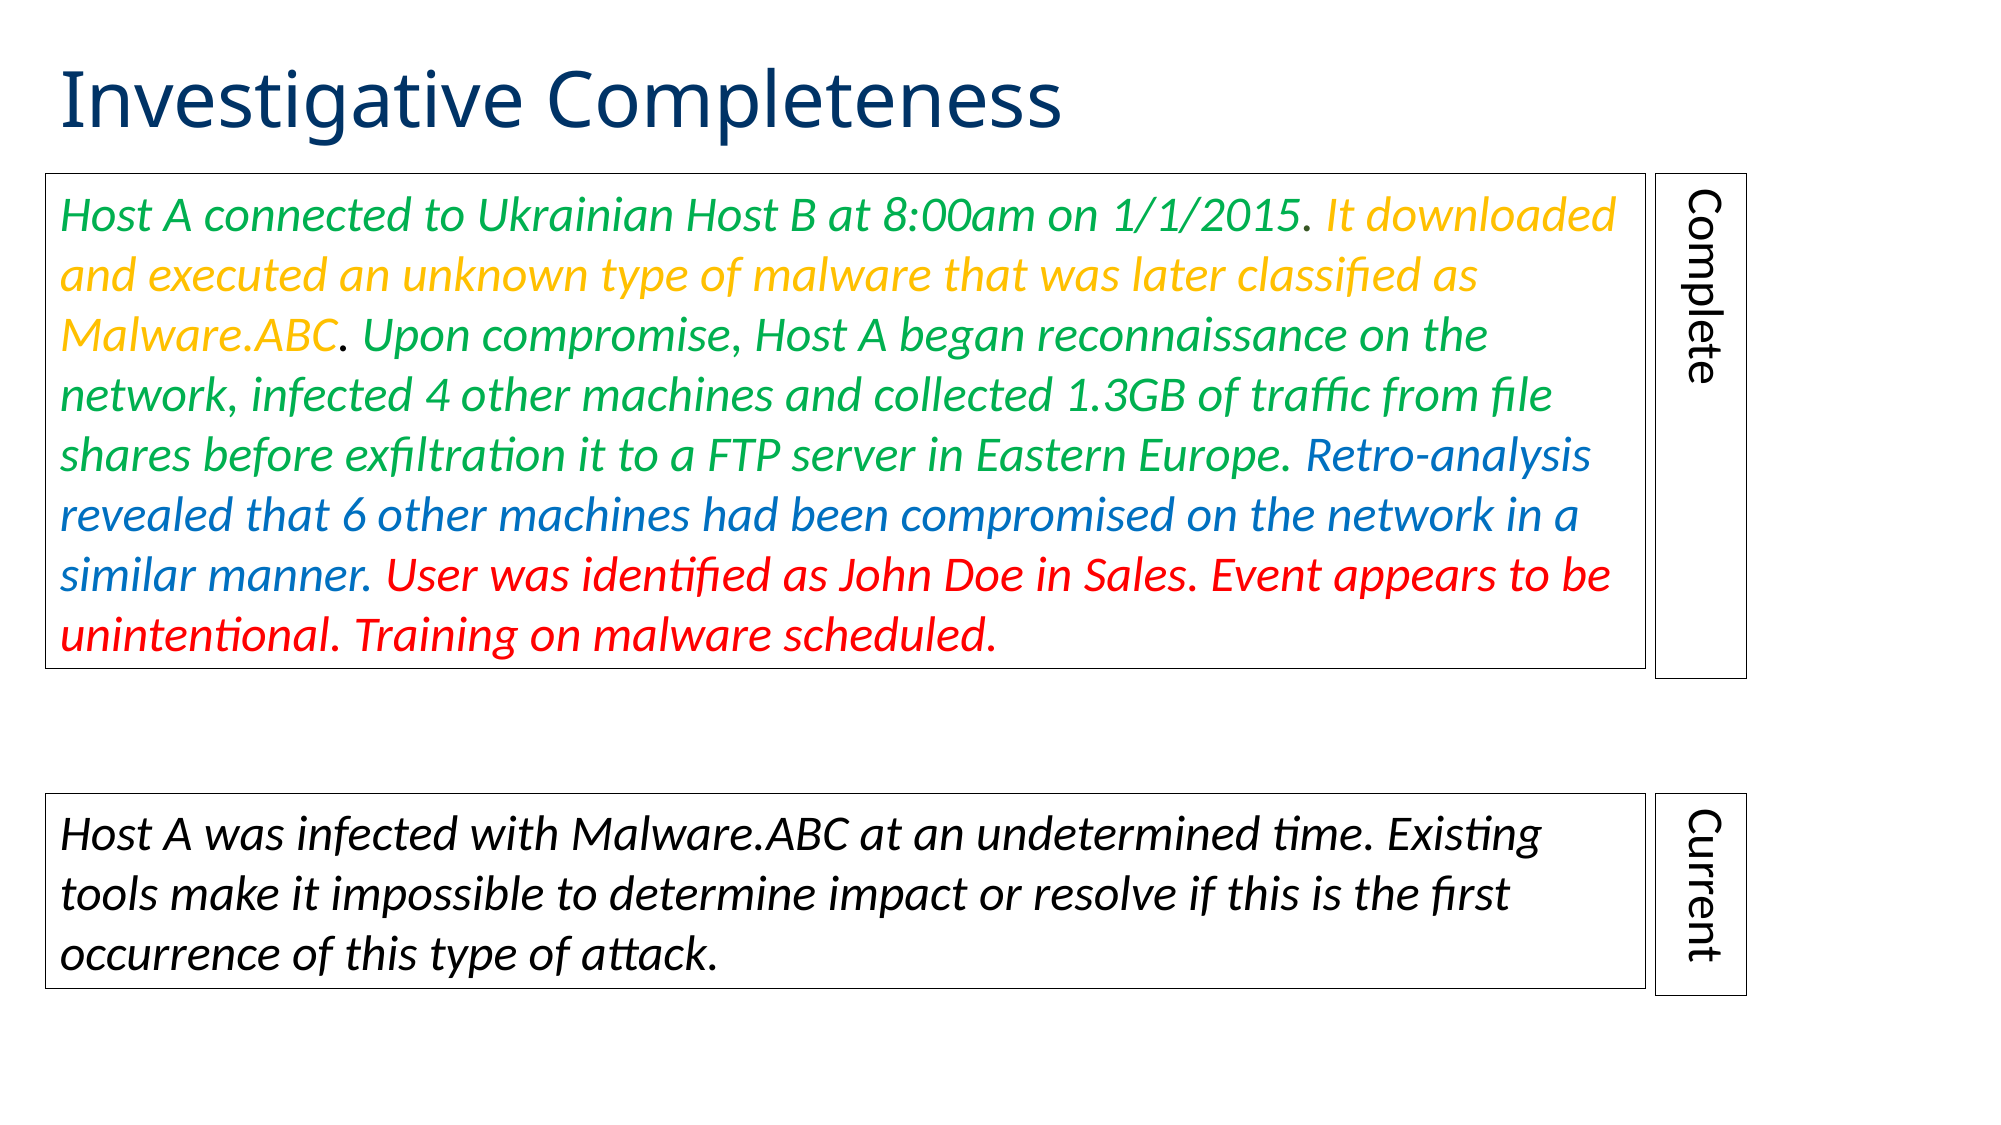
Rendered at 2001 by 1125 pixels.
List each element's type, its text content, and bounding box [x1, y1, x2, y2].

text_box Complete [1655, 173, 1747, 679]
text_box Host A connected to Ukrainian Host B at 8:00am on 1/1/2015. It downloaded and executed an unknown type of malware that was later classified as Malware.ABC. Upon compromise, Host A began reconnaissance on the network, infected 4 other machines and collected 1.3GB of traffic from file shares before exfiltration it to a FTP server in Eastern Europe. Retro-analysis revealed that 6 other machines had been compromised on the network in a similar manner. User was identified as John Doe in Sales. Event appears to be unintentional. Training on malware scheduled. [45, 173, 1646, 669]
text_box Host A was infected with Malware.ABC at an undetermined time. Existing tools make it impossible to determine impact or resolve if this is the first occurrence of this type of attack. [45, 793, 1646, 989]
title Investigative Completeness [45, 45, 1846, 160]
text_box Current [1655, 793, 1747, 996]
